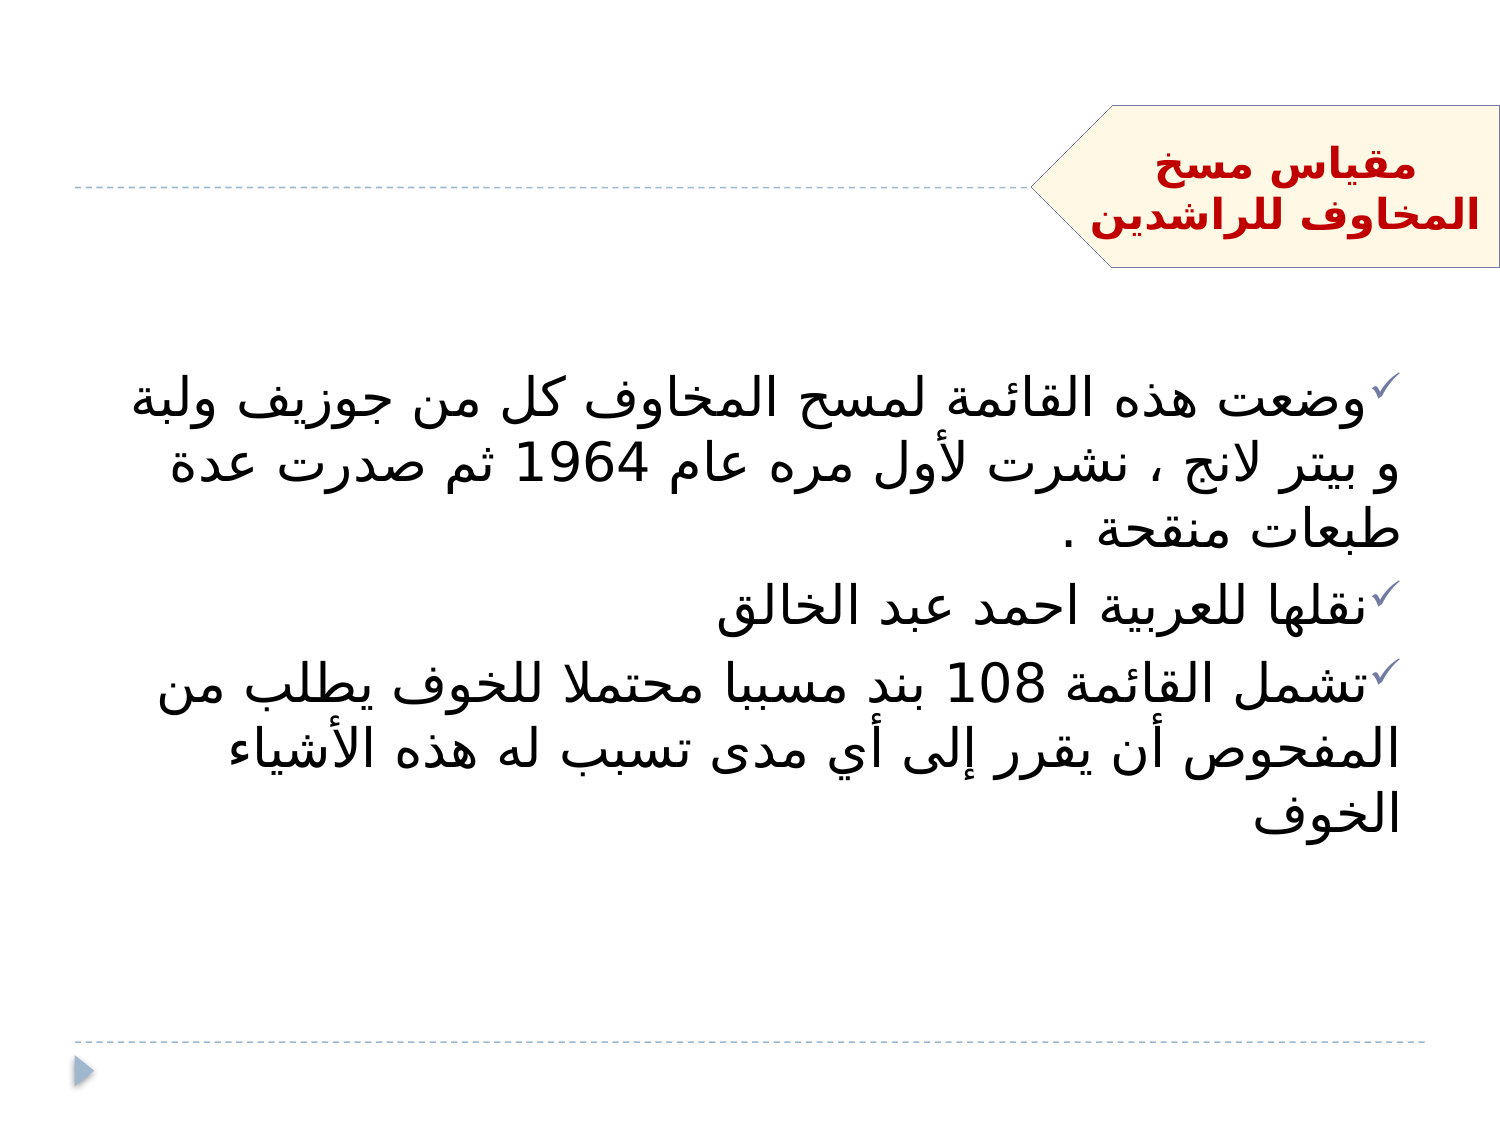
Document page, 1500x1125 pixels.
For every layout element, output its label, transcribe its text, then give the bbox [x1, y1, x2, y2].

text_box مقياس مسخ المخاوف للراشدين [1031, 105, 1500, 268]
list وضعت هذه القائمة لمسح المخاوف كل من جوزيف ولبة و بيتر لانج ، نشرت لأول مره عام 1964 ثم صدرت عدة طبعات منقحة . نقلها للعربية احمد عبد الخالق تشمل القائمة 108 بند مسببا محتملا للخوف يطلب من المفحوص أن يقرر إلى أي مدى تسبب له هذه الأشياء الخوف [75, 200, 1425, 1010]
